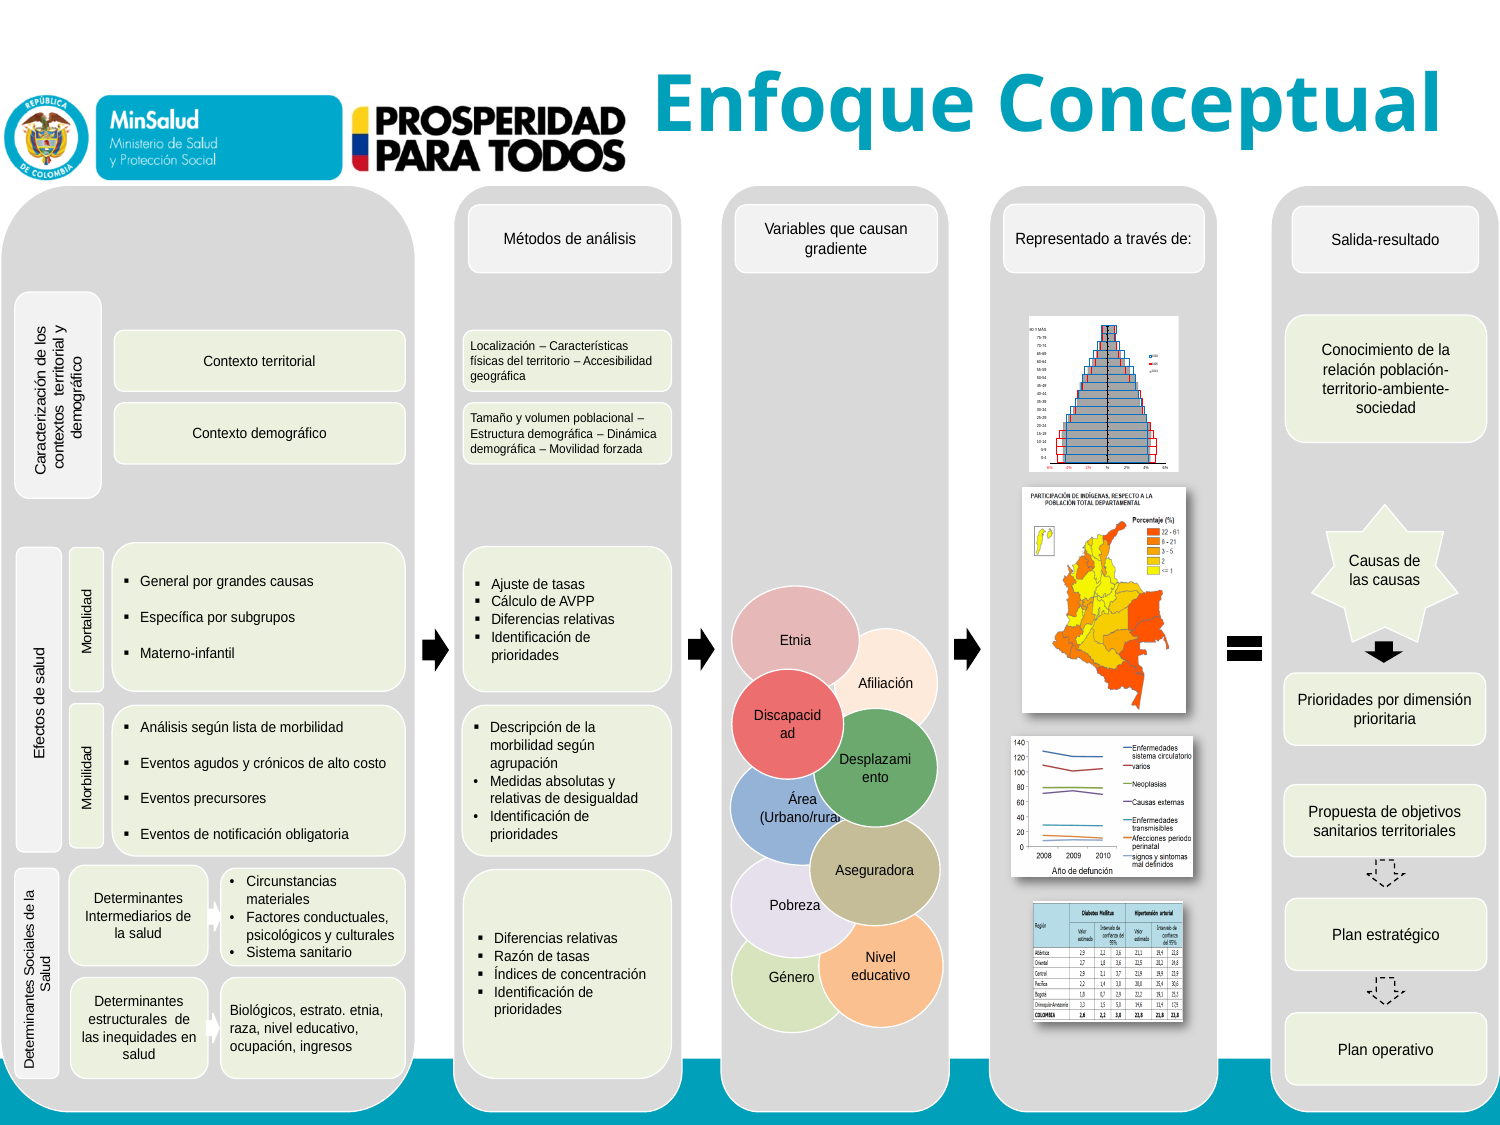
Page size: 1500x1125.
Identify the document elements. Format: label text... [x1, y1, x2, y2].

picture [0, 78, 1500, 1113]
title Enfoque Conceptual [596, 5, 1500, 184]
